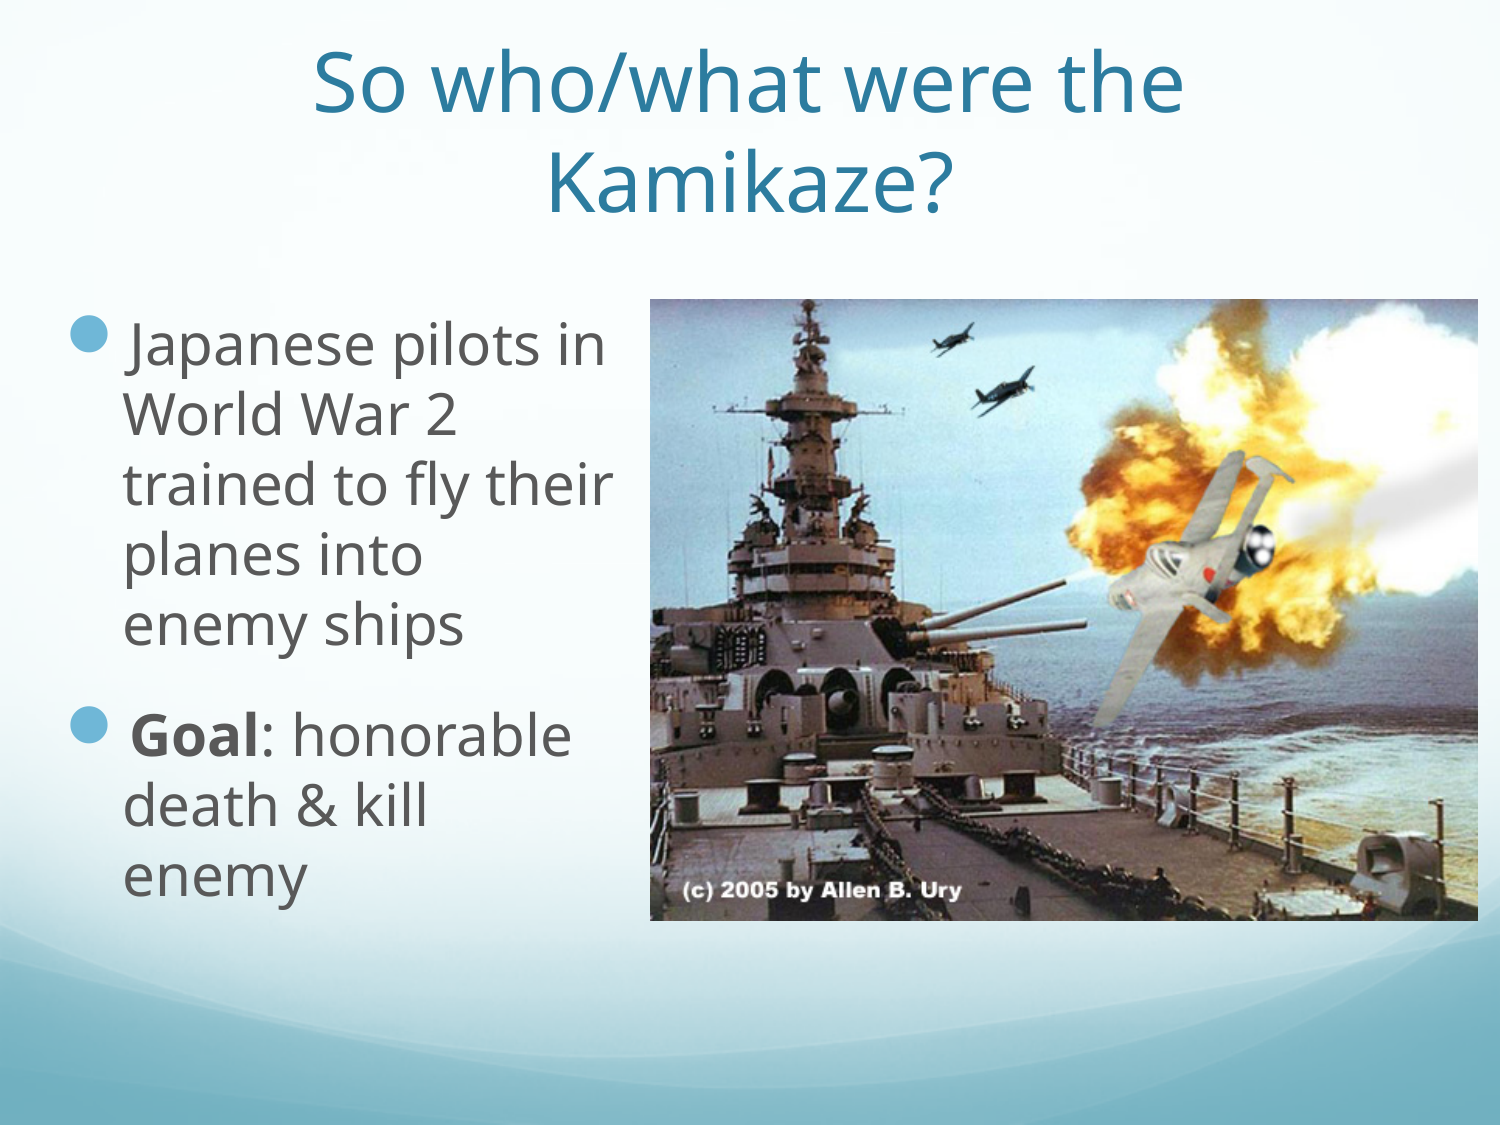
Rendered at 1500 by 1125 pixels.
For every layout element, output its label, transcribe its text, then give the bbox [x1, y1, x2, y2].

list Japanese pilots in World War 2 trained to fly their planes into enemy ships Goal: honorable death & kill enemy [50, 299, 635, 1013]
picture [649, 299, 1478, 922]
title So who/what were the Kamikaze? [90, 17, 1410, 237]
